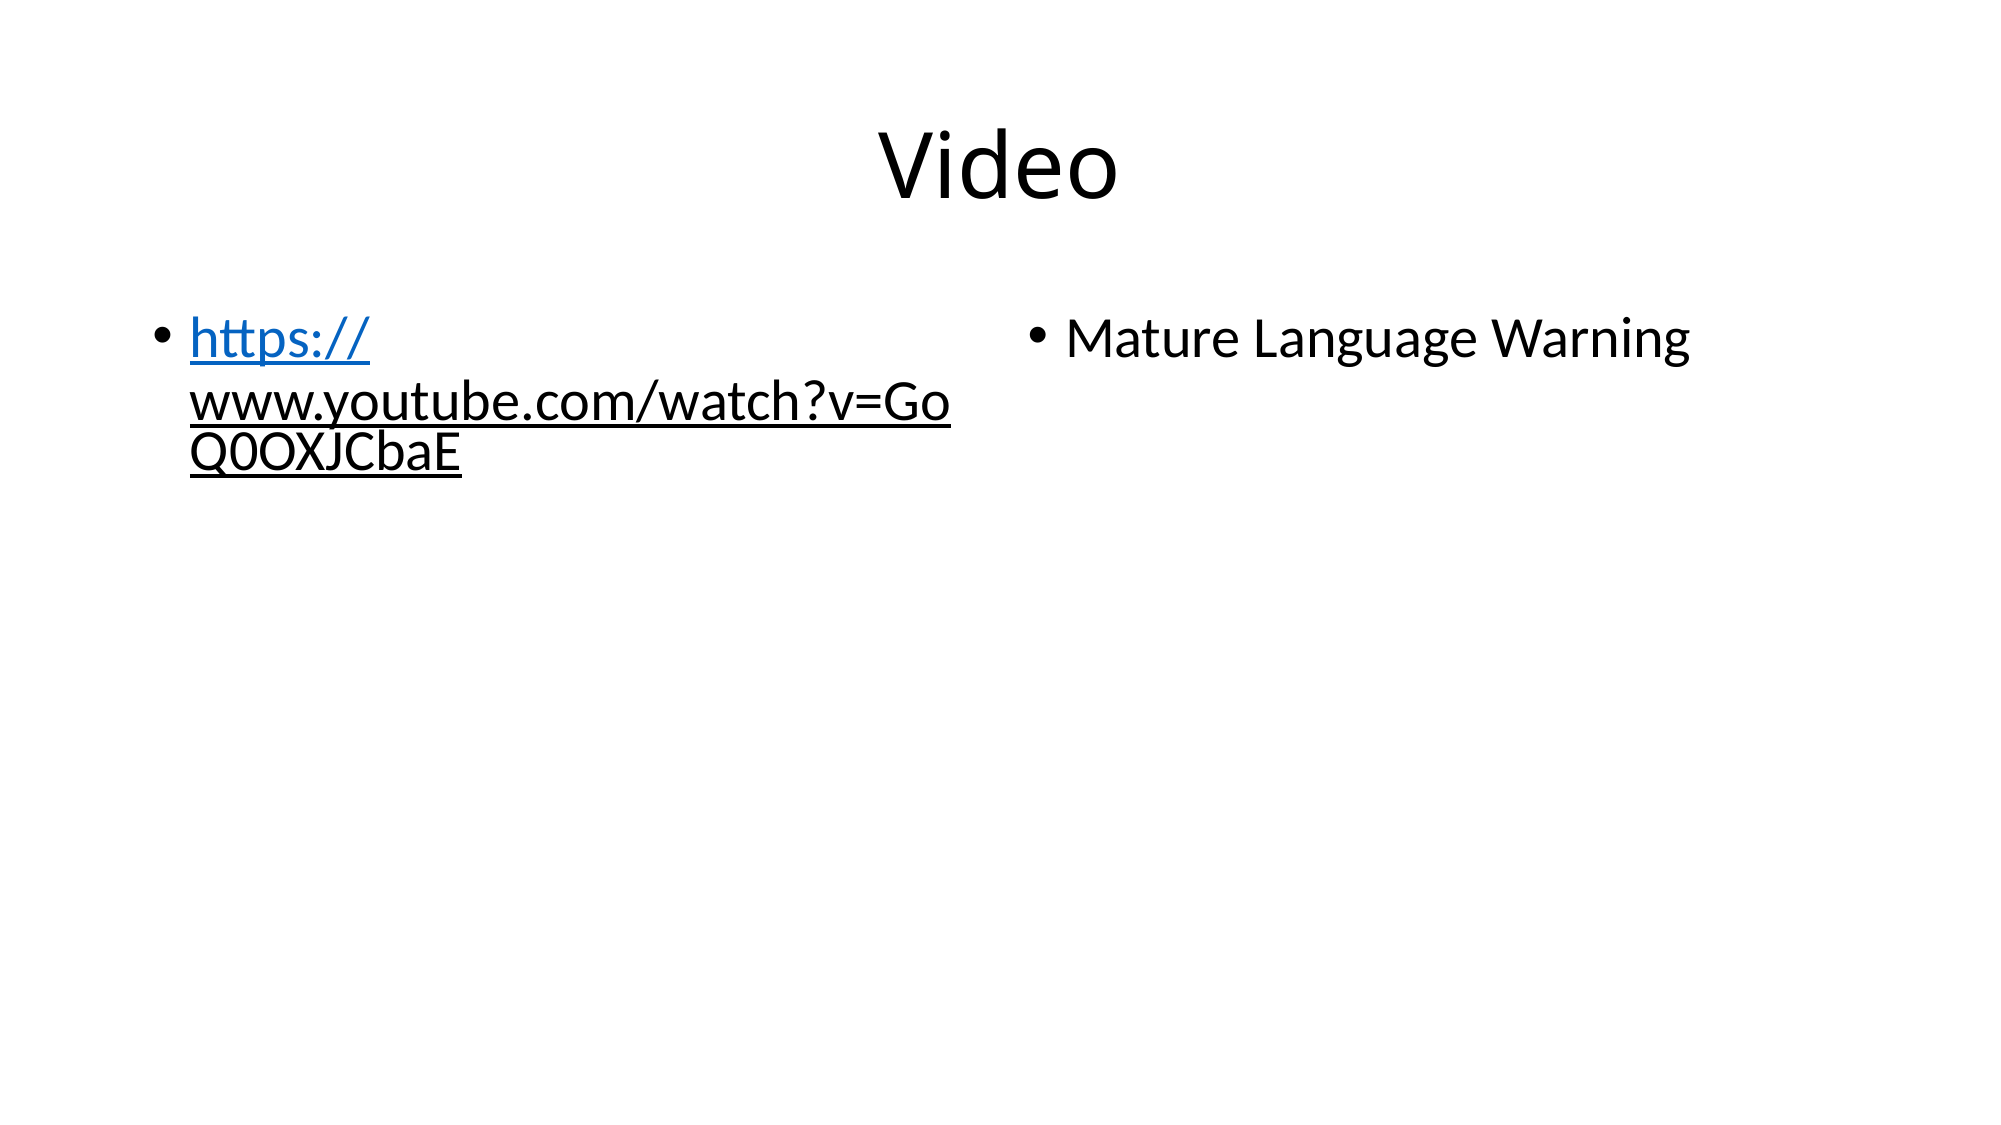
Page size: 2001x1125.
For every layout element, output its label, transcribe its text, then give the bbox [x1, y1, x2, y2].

list Mature Language Warning [1012, 299, 1863, 1014]
list https://www.youtube.com/watch?v=GoQ0OXJCbaE [137, 299, 988, 1014]
title Video [137, 59, 1863, 278]
